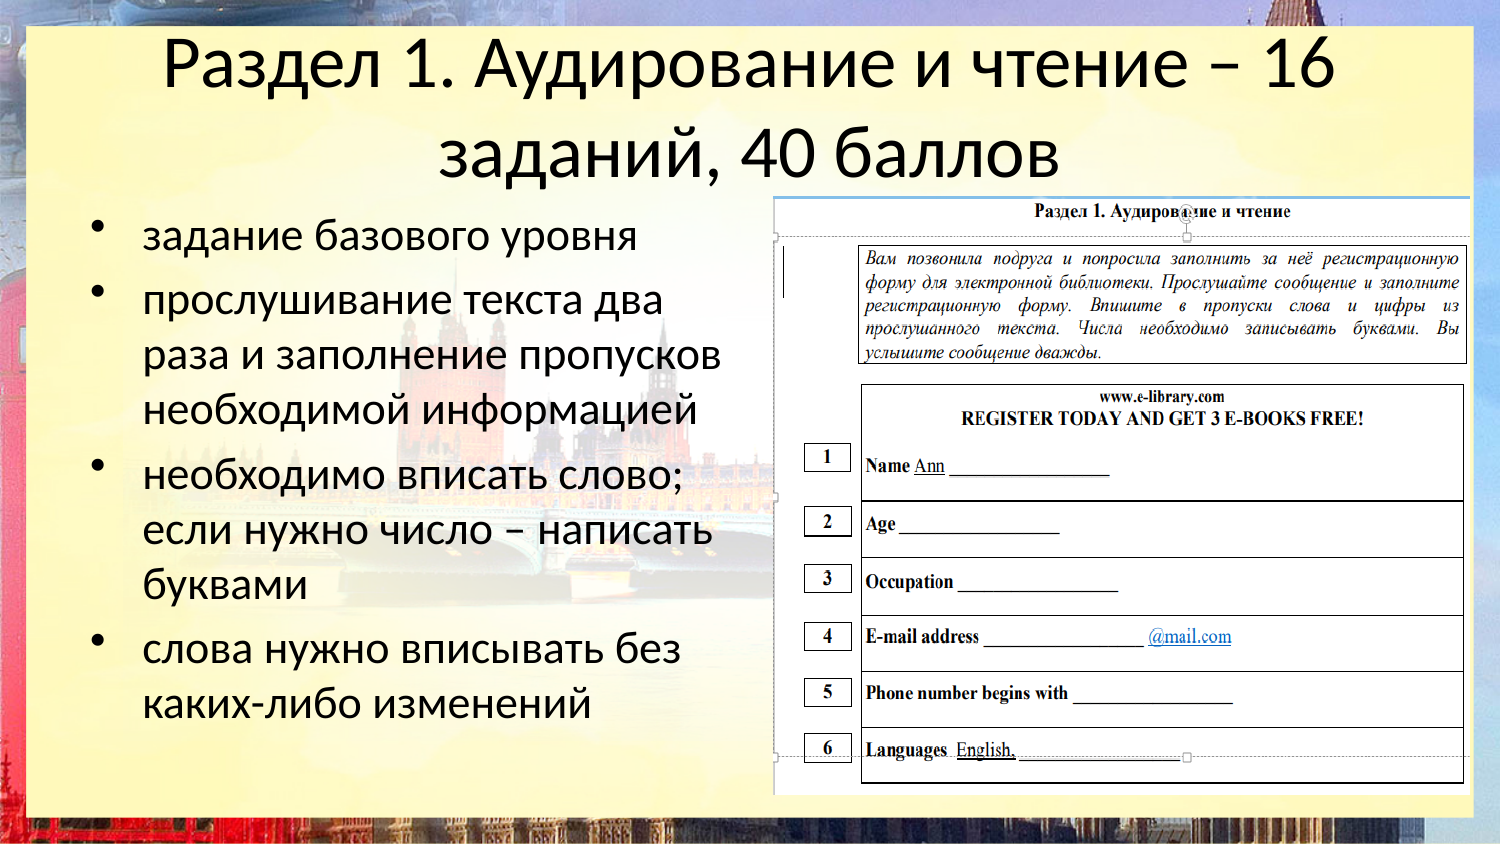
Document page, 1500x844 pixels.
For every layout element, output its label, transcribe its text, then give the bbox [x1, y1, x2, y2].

title Раздел 1. Аудирование и чтение – 16 заданий, 40 баллов [75, 32, 1425, 173]
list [773, 196, 1471, 796]
list задание базового уровня прослушивание текста два раза и заполнение пропусков необходимой информацией необходимо вписать слово; если нужно число – написать буквами слова нужно вписывать без каких-либо изменений [75, 196, 738, 754]
picture [0, 0, 1500, 844]
